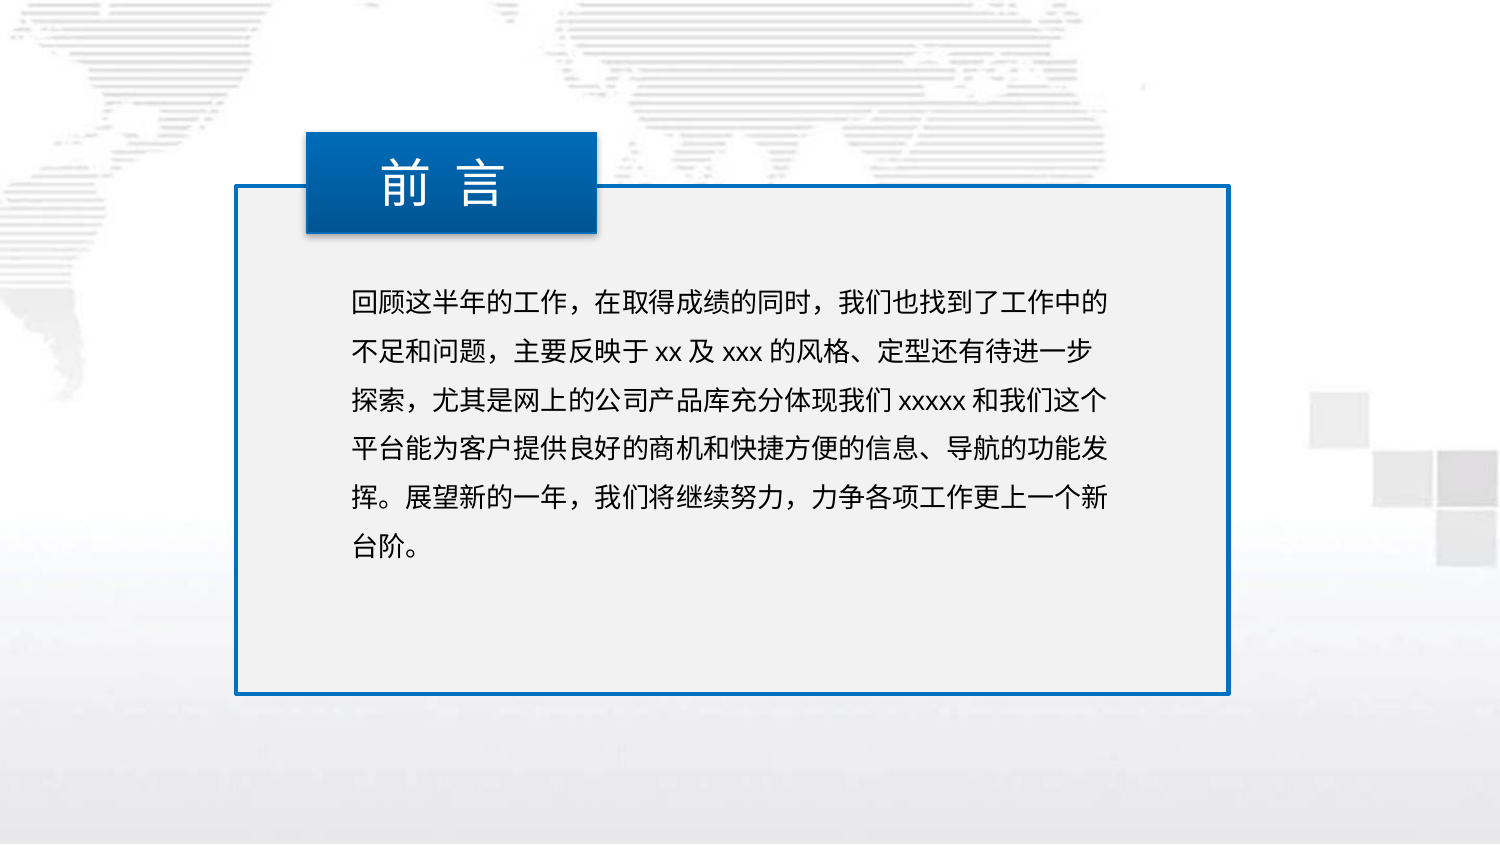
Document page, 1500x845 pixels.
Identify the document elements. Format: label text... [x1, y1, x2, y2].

picture [0, 0, 1500, 844]
text_box 回顾这半年的工作，在取得成绩的同时，我们也找到了工作中的不足和问题，主要反映于xx及xxx的风格、定型还有待进一步探索，尤其是网上的公司产品库充分体现我们xxxxx和我们这个平台能为客户提供良好的商机和快捷方便的信息、导航的功能发挥。展望新的一年，我们将继续努力，力争各项工作更上一个新台阶。 [336, 289, 1129, 591]
text_box [234, 184, 1231, 696]
text_box [306, 132, 597, 234]
text_box 前 言 [364, 142, 522, 221]
